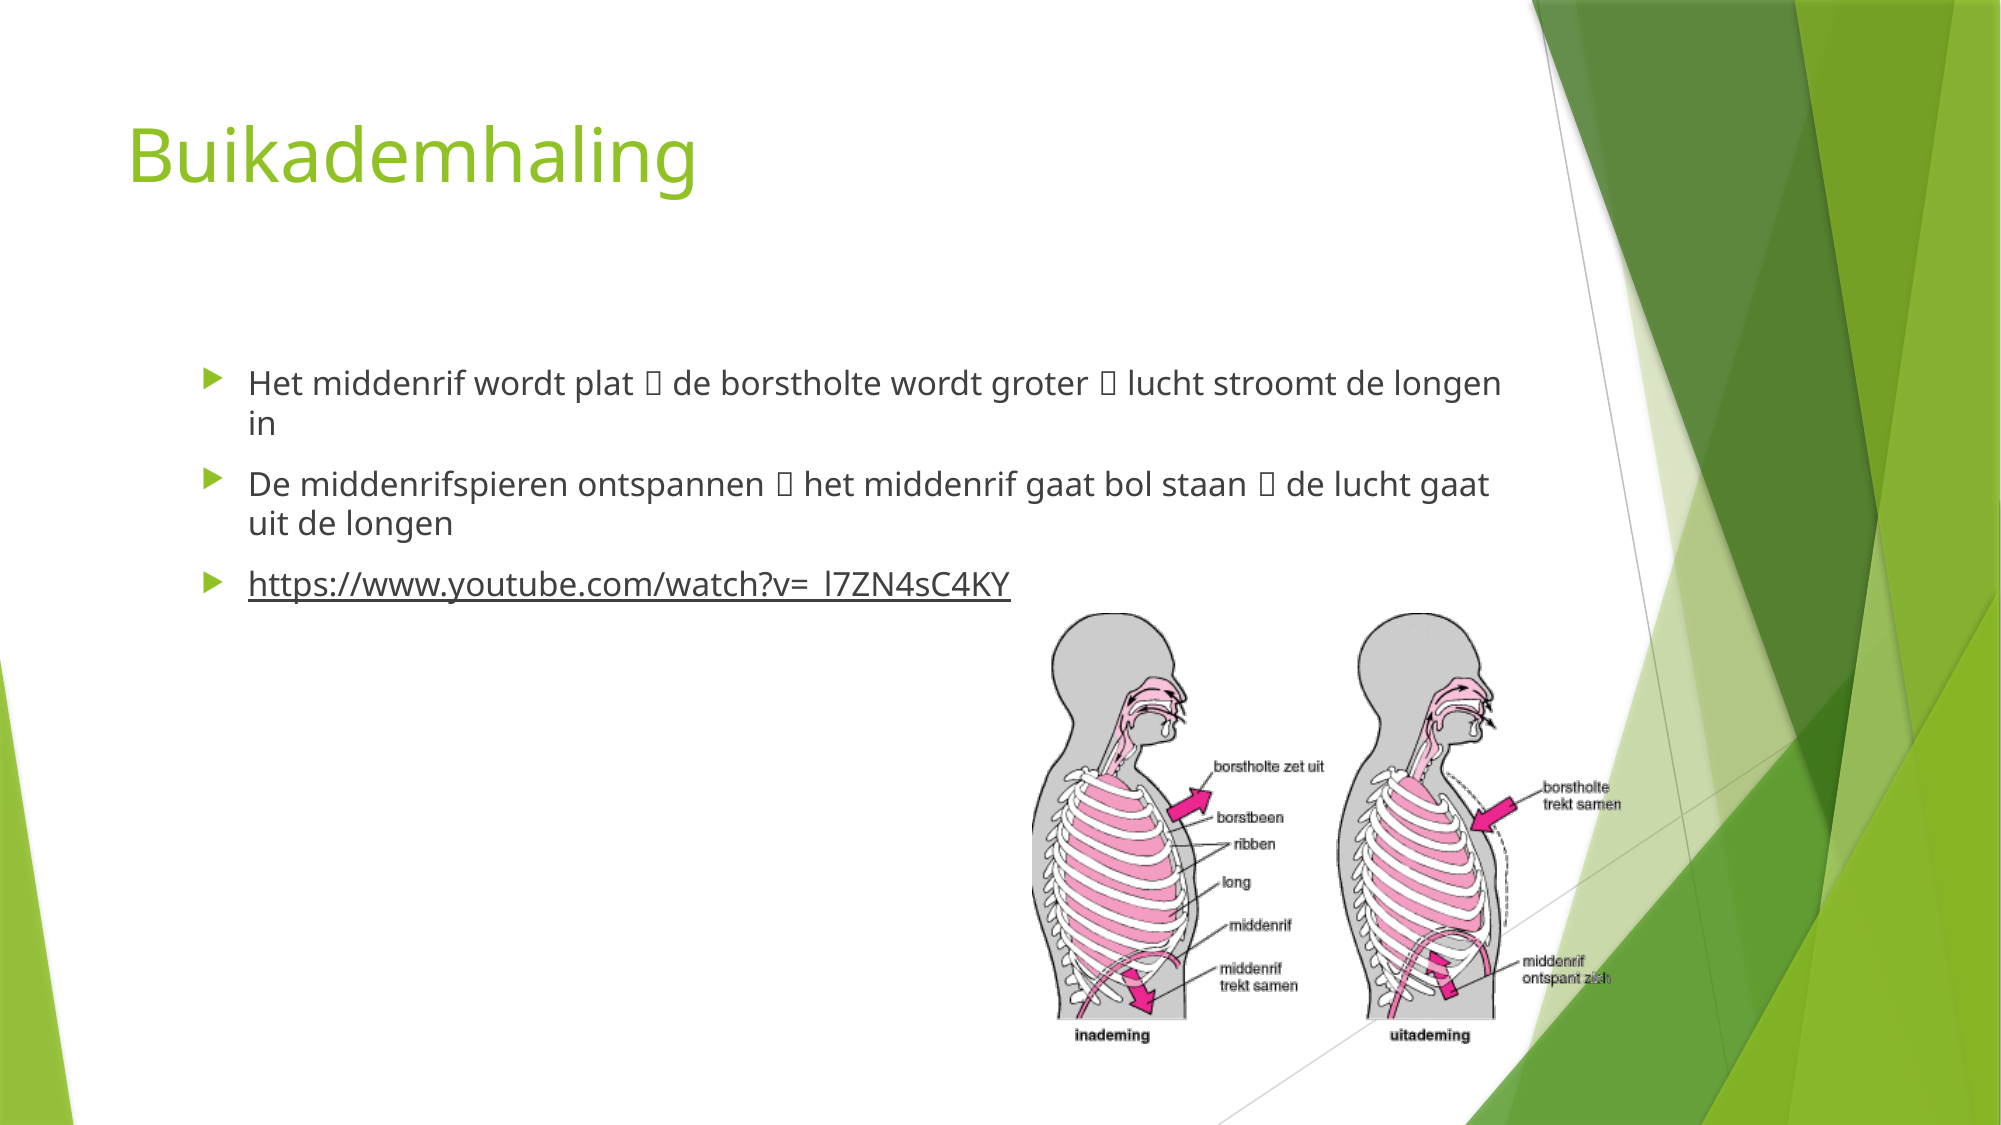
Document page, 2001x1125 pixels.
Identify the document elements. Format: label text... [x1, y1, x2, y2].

picture [1031, 613, 1623, 1045]
list Het middenrif wordt plat  de borstholte wordt groter  lucht stroomt de longen in De middenrifspieren ontspannen  het middenrif gaat bol staan  de lucht gaat uit de longen https://www.youtube.com/watch?v=_l7ZN4sC4KY [111, 354, 1522, 992]
title Buikademhaling [111, 99, 1522, 317]
